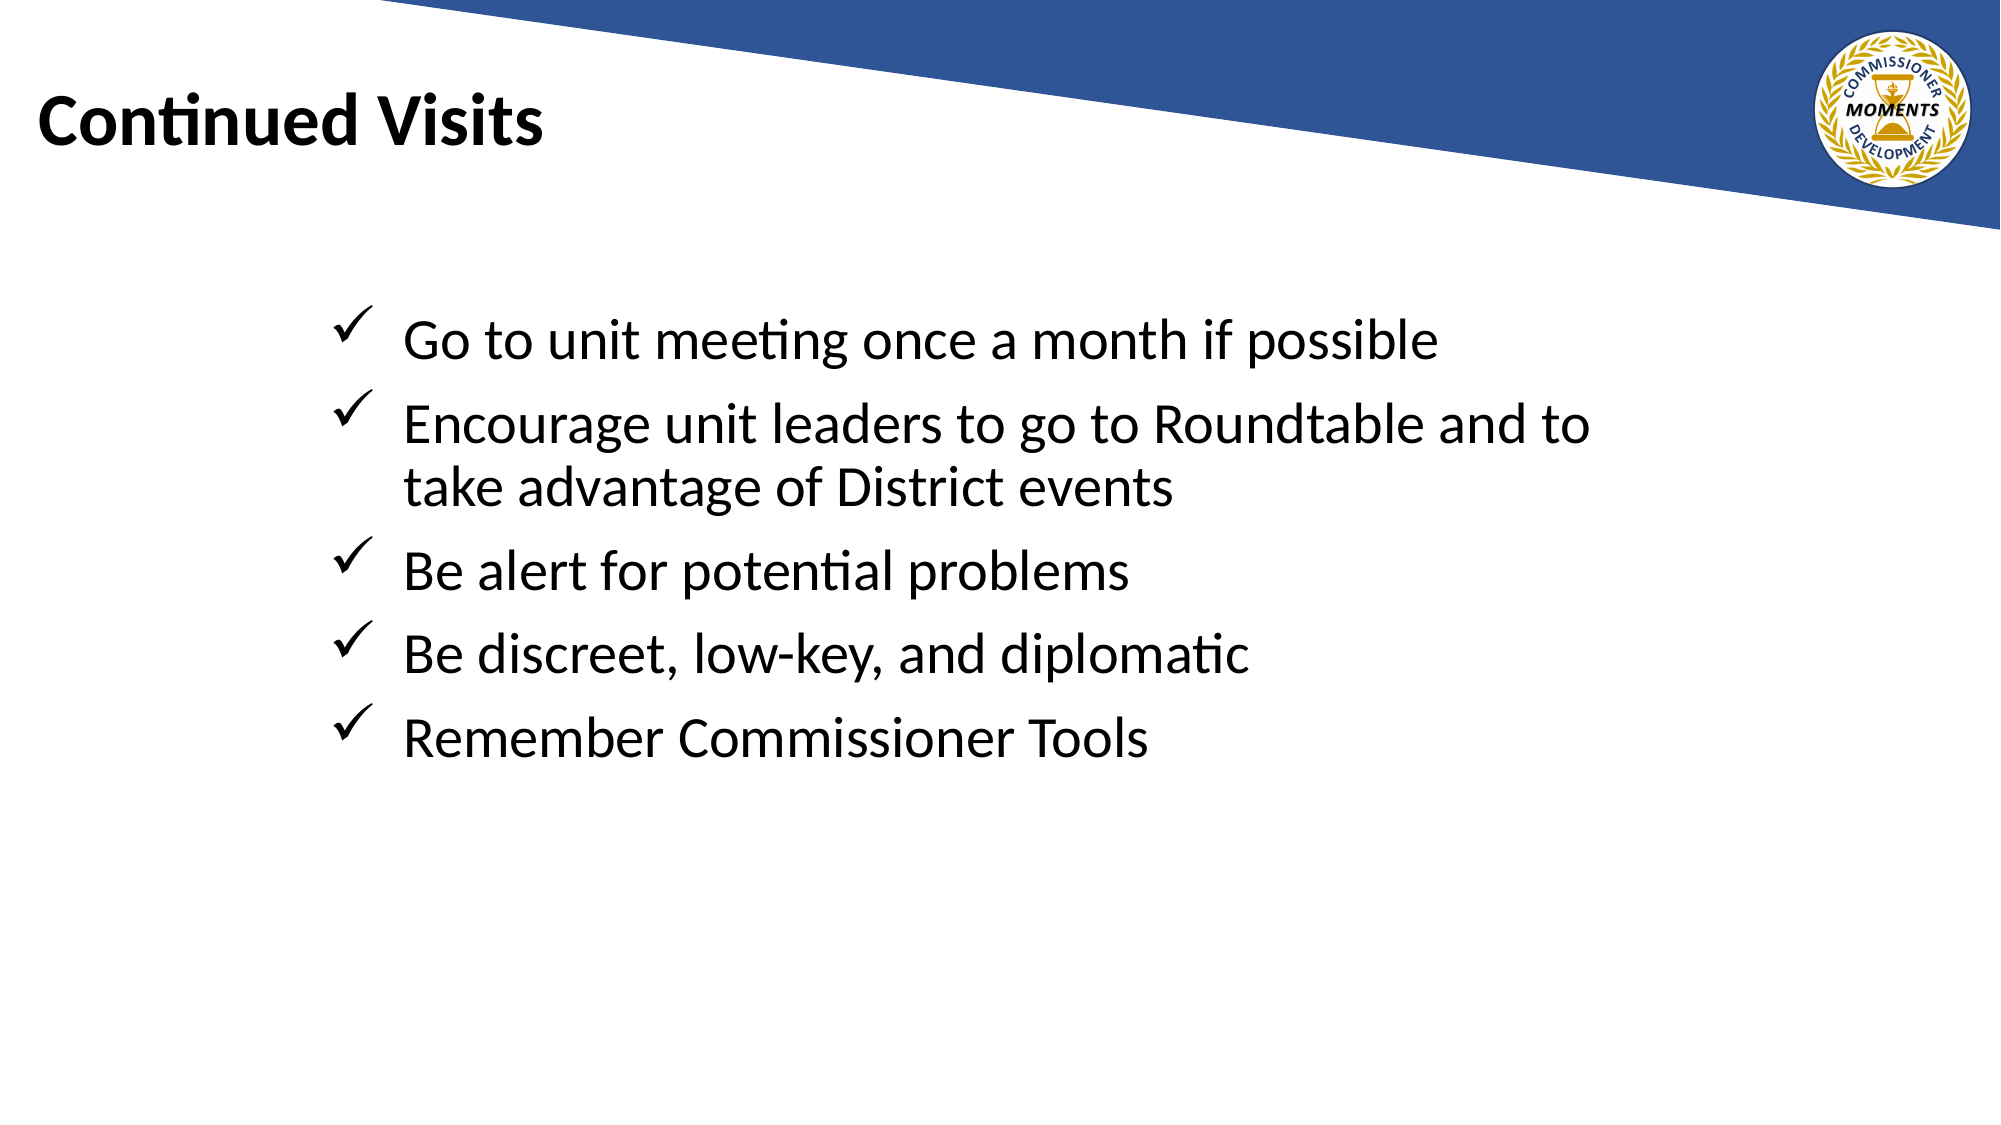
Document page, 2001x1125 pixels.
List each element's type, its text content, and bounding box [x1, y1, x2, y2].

title Continued Visits [23, 27, 1096, 216]
picture [1813, 30, 1972, 189]
list Go to unit meeting once a month if possible Encourage unit leaders to go to Roundtable and to take advantage of District events Be alert for potential problems Be discreet, low-key, and diplomatic Remember Commissioner Tools [314, 301, 1664, 993]
